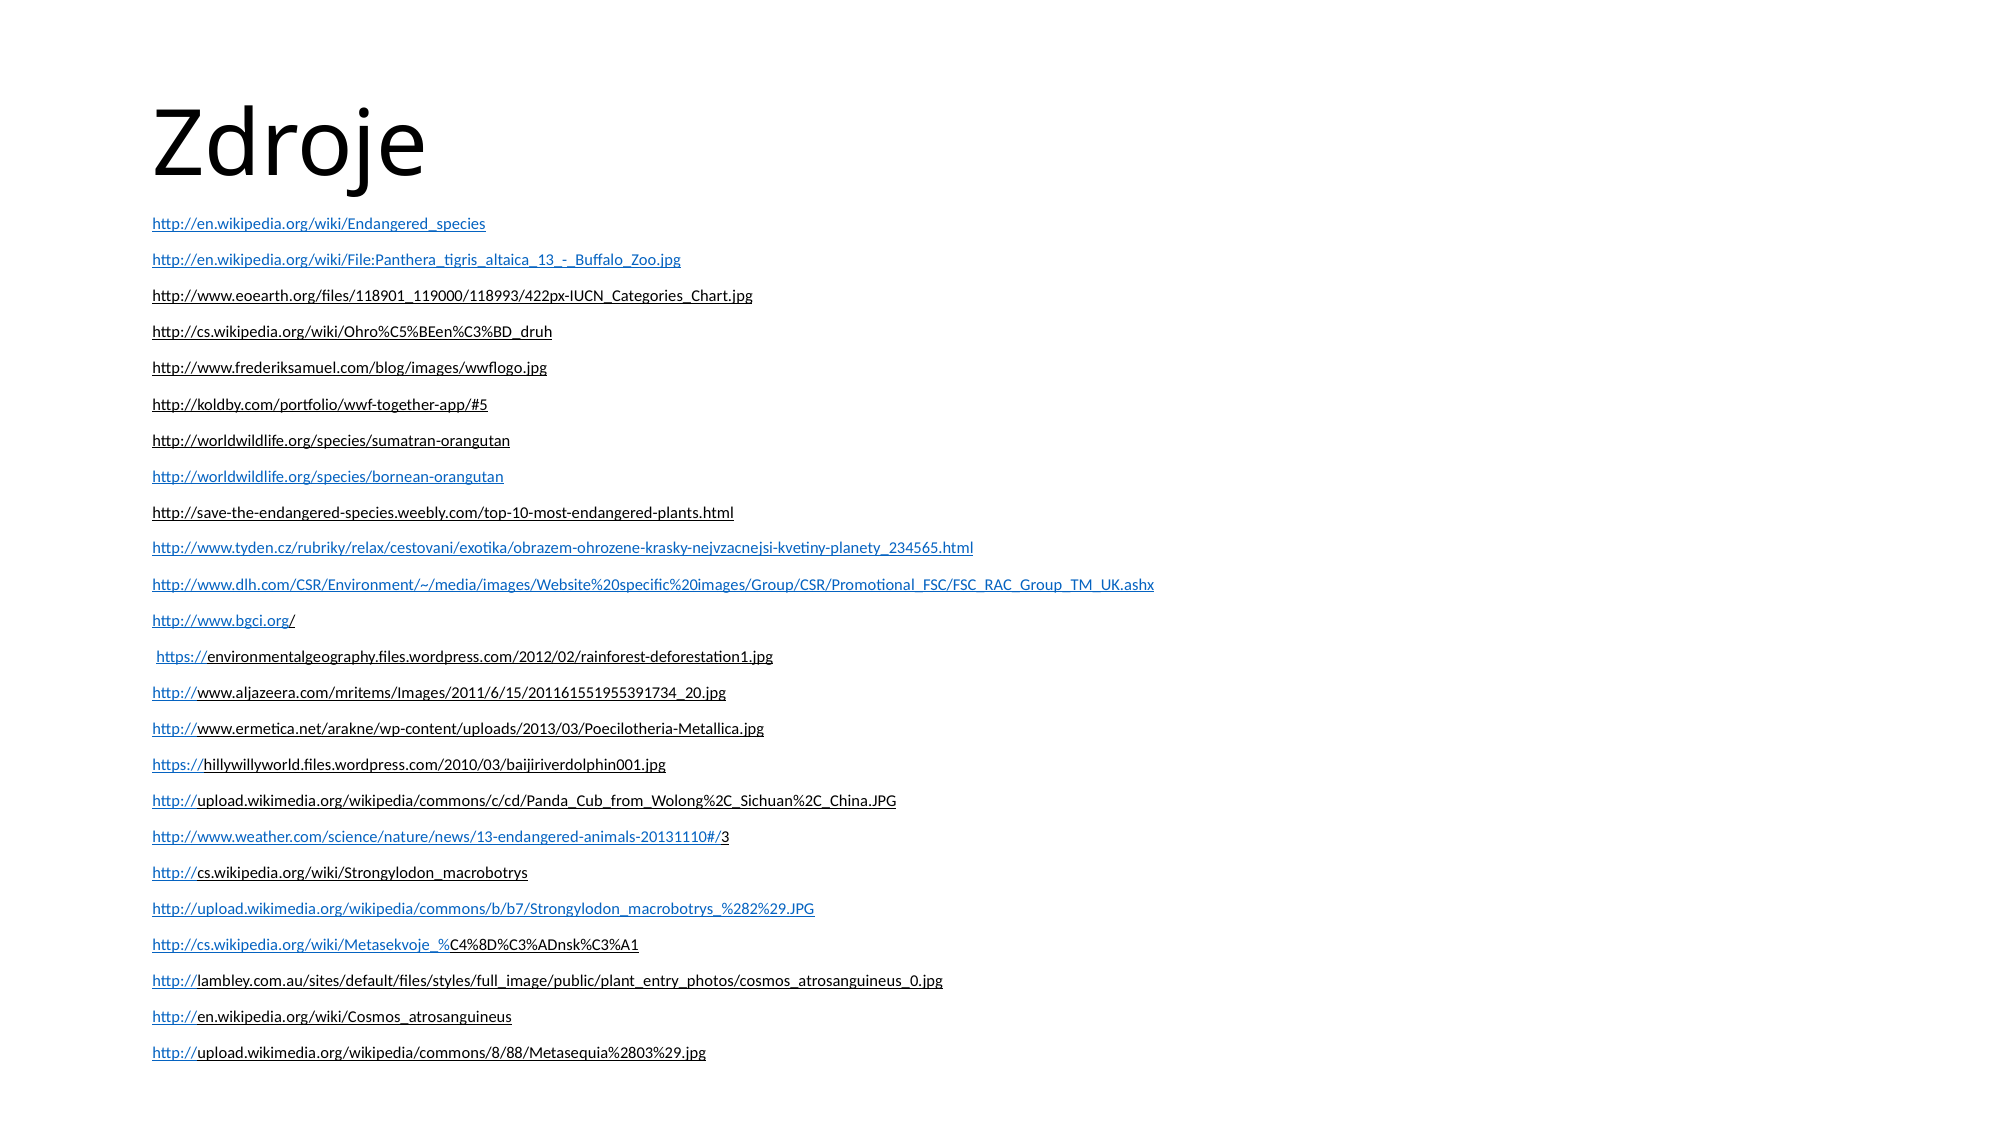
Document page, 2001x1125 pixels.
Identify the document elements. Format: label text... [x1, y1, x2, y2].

title Zdroje [137, 36, 1863, 208]
list http://en.wikipedia.org/wiki/Endangered_species http://en.wikipedia.org/wiki/File:Panthera_tigris_altaica_13_-_Buffalo_Zoo.jpg http://www.eoearth.org/files/118901_119000/118993/422px-IUCN_Categories_Chart.jpg http://cs.wikipedia.org/wiki/Ohro%C5%BEen%C3%BD_druh http://www.frederiksamuel.com/blog/images/wwflogo.jpg http://koldby.com/portfolio/wwf-together-app/#5 http://worldwildlife.org/species/sumatran-orangutan http://worldwildlife.org/species/bornean-orangutan http://save-the-endangered-species.weebly.com/top-10-most-endangered-plants.html http://www.tyden.cz/rubriky/relax/cestovani/exotika/obrazem-ohrozene-krasky-nejvzacnejsi-kvetiny-planety_234565.html http://www.dlh.com/CSR/Environment/~/media/images/Website%20specific%20images/Group/CSR/Promotional_FSC/FSC_RAC_Group_TM_UK.ashx http://www.bgci.org/ https://environmentalgeography.files.wordpress.com/2012/02/rainforest-deforestation1.jpg http://www.aljazeera.com/mritems/Images/2011/6/15/201161551955391734_20.jpg http://www.ermetica.net/arakne/wp-content/uploads/2013/03/Poecilotheria-Metallica.jpg https://hillywillyworld.files.wordpress.com/2010/03/baijiriverdolphin001.jpg http://upload.wikimedia.org/wikipedia/commons/c/cd/Panda_Cub_from_Wolong%2C_Sichuan%2C_China.JPG http://www.weather.com/science/nature/news/13-endangered-animals-20131110#/3 http://cs.wikipedia.org/wiki/Strongylodon_macrobotrys http://upload.wikimedia.org/wikipedia/commons/b/b7/Strongylodon_macrobotrys_%282%29.JPG http://cs.wikipedia.org/wiki/Metasekvoje_%C4%8D%C3%ADnsk%C3%A1 http://lambley.com.au/sites/default/files/styles/full_image/public/plant_entry_photos/cosmos_atrosanguineus_0.jpg http://en.wikipedia.org/wiki/Cosmos_atrosanguineus http://upload.wikimedia.org/wikipedia/commons/8/88/Metasequia%2803%29.jpg [137, 208, 1863, 1078]
